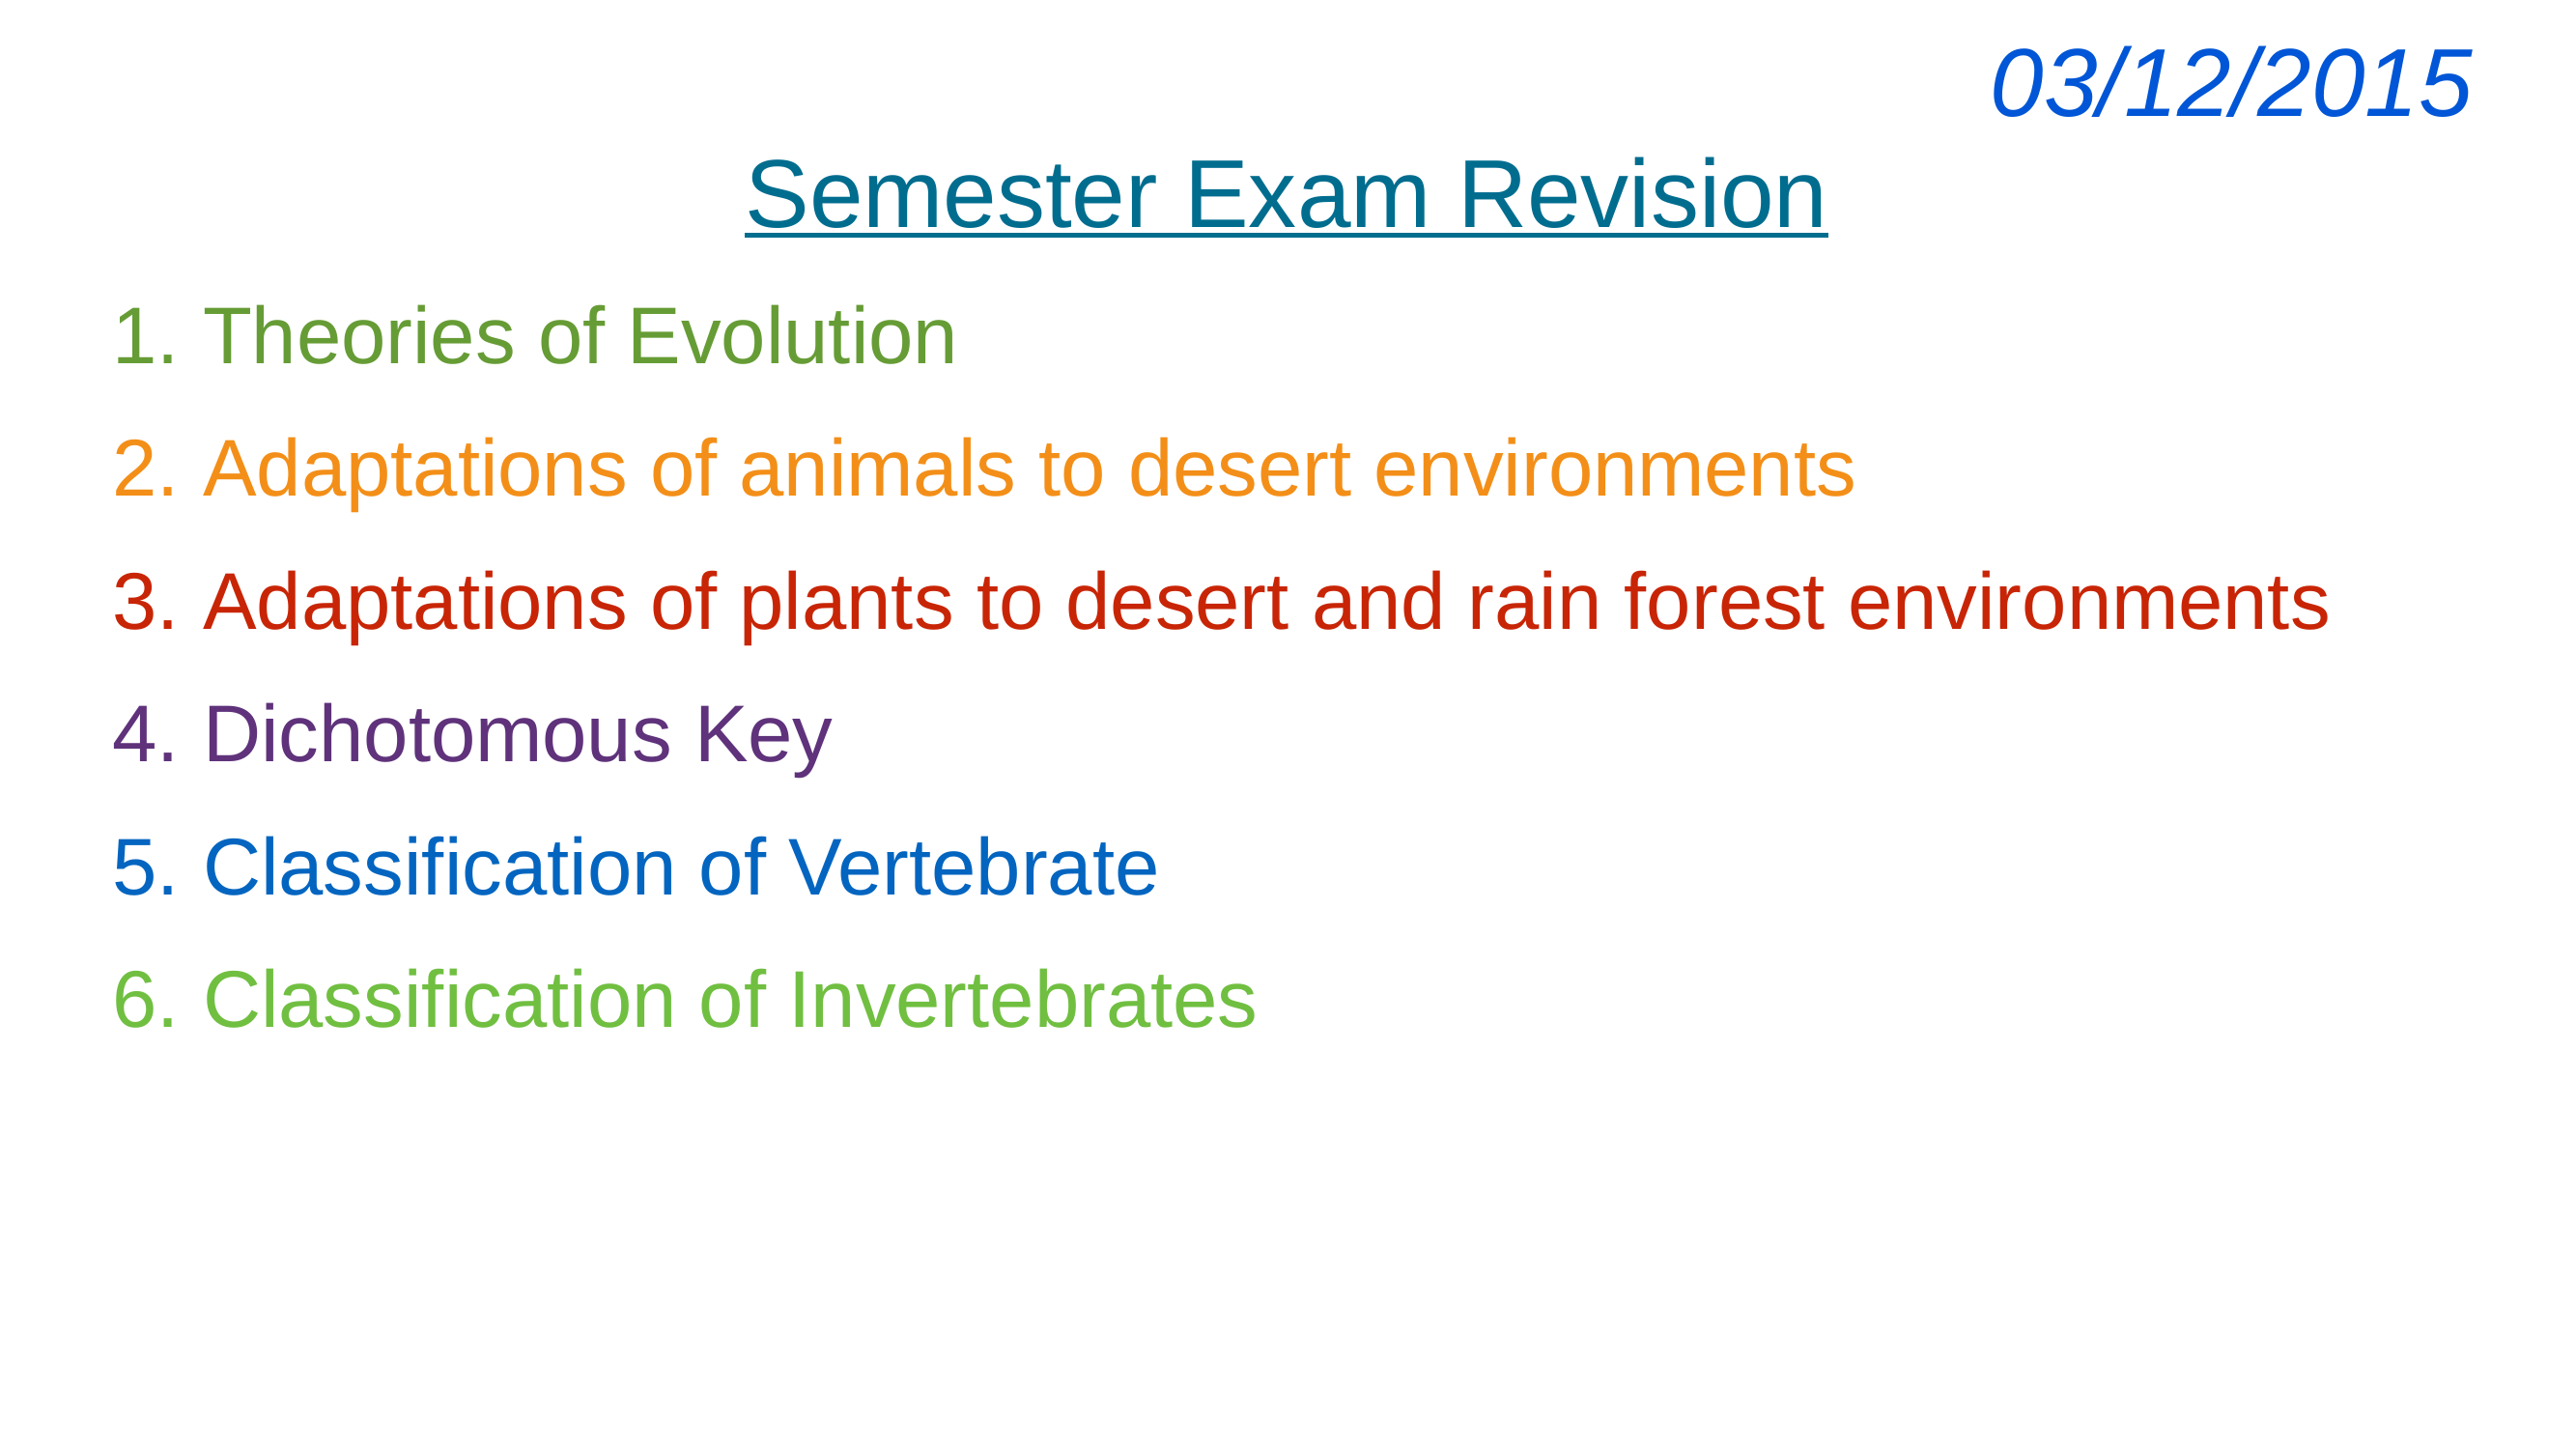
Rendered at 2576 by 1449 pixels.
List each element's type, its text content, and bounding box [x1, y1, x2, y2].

table_header 03/12/2015 [1934, 13, 2530, 153]
list Semester Exam Revision Theories of Evolution Adaptations of animals to desert environments Adaptations of plants to desert and rain forest environments Dichotomous Key Classification of Vertebrate Classification of Invertebrates [103, 122, 2470, 1327]
